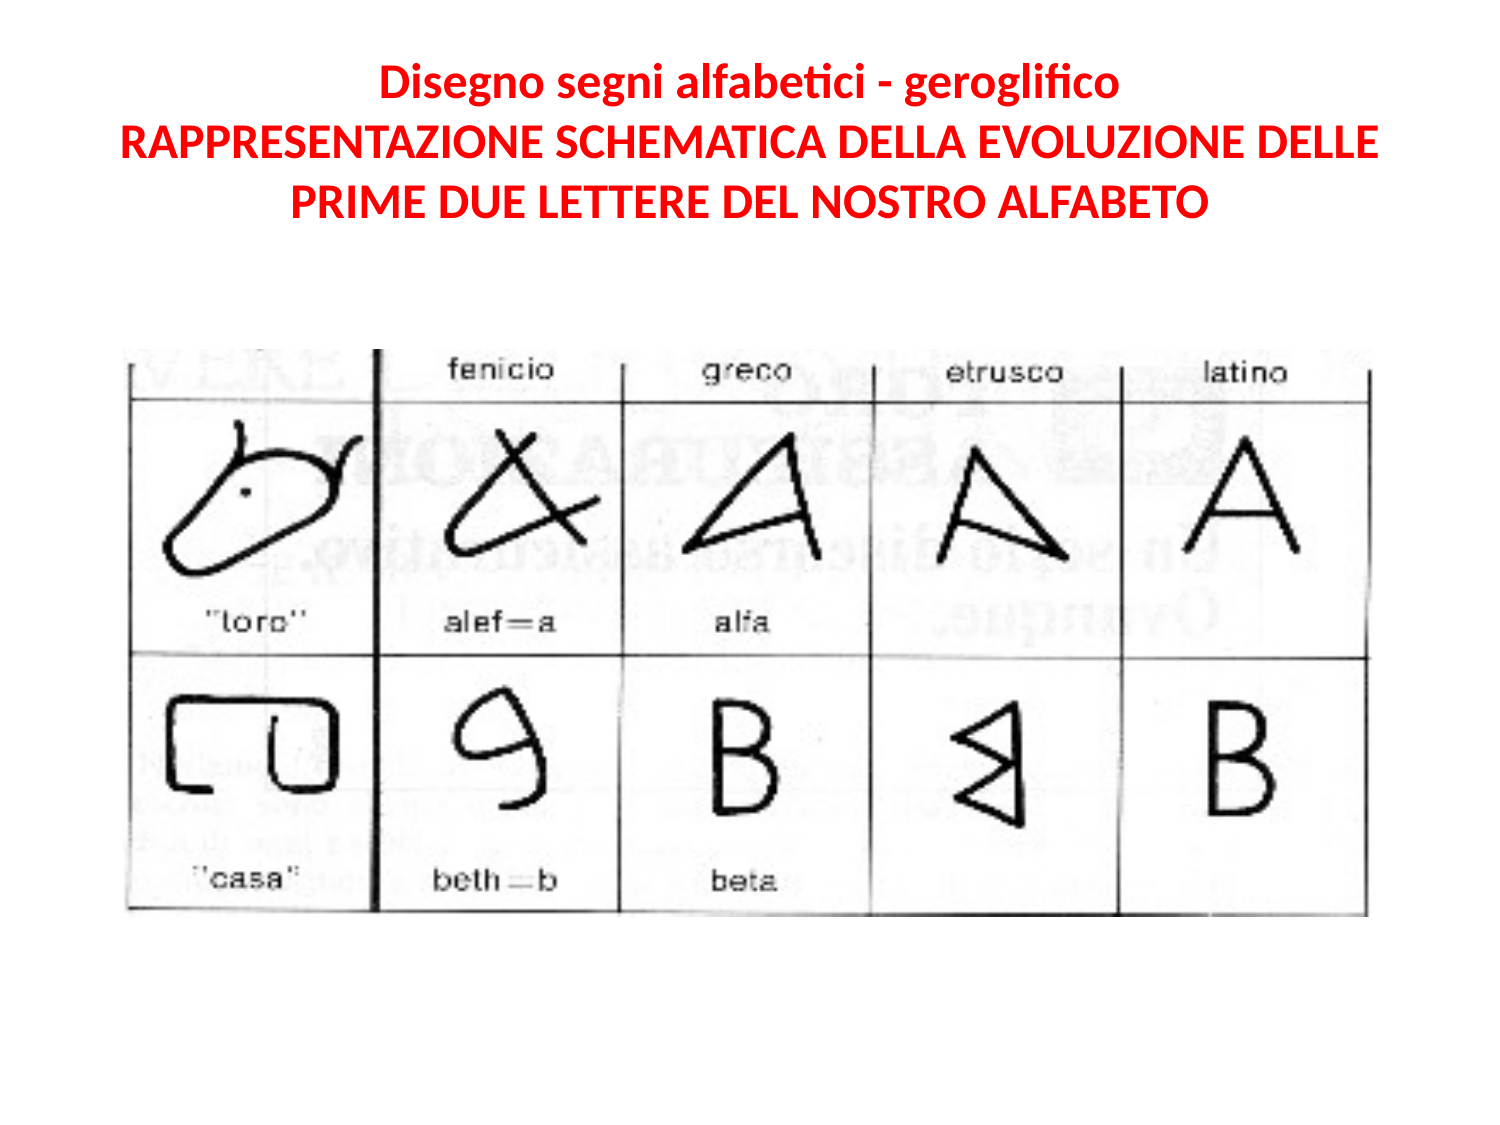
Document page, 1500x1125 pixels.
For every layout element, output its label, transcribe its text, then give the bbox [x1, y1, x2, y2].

title Disegno segni alfabetici - geroglifico RAPPRESENTAZIONE SCHEMATICA DELLA EVOLUZIONE DELLE PRIME DUE LETTERE DEL NOSTRO ALFABETO [75, 45, 1425, 233]
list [123, 349, 1377, 918]
